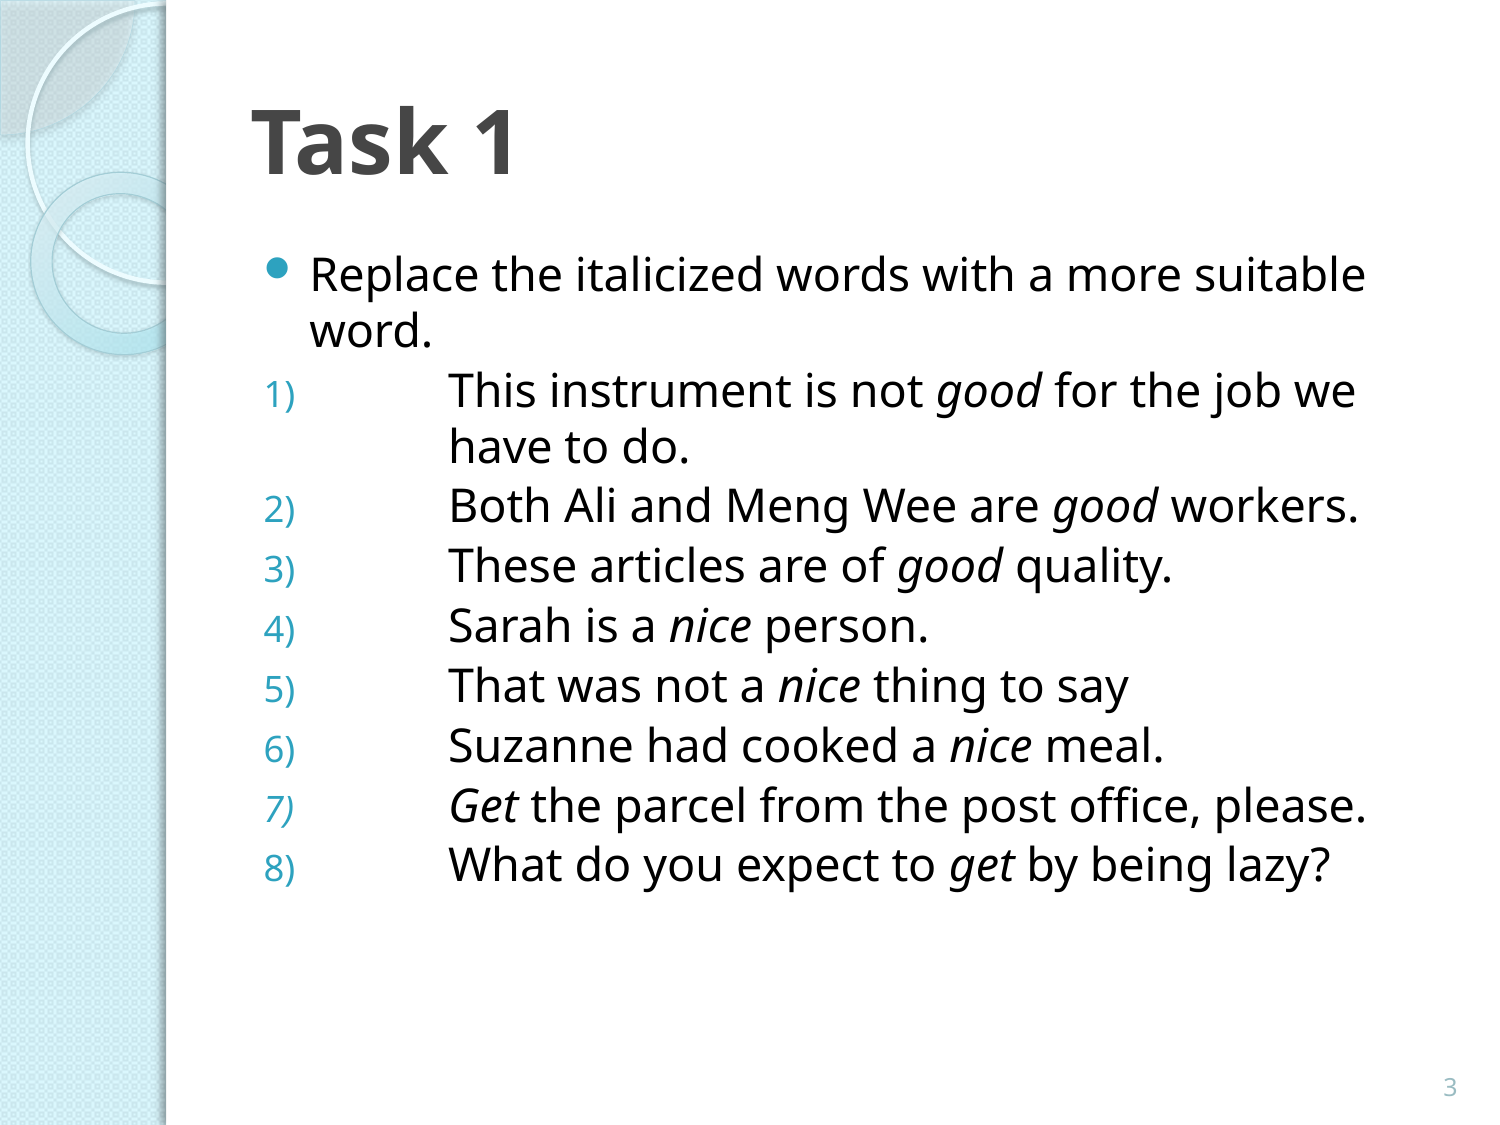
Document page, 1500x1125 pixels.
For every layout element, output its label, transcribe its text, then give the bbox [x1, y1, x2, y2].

title Task 1 [235, 45, 1466, 233]
list Replace the italicized words with a more suitable word. This instrument is not good for the job we have to do. Both Ali and Meng Wee are good workers. These articles are of good quality. Sarah is a nice person. That was not a nice thing to say Suzanne had cooked a nice meal. Get the parcel from the post office, please. What do you expect to get by being lazy? [235, 237, 1466, 1025]
slide_number 3 [1413, 1034, 1488, 1113]
